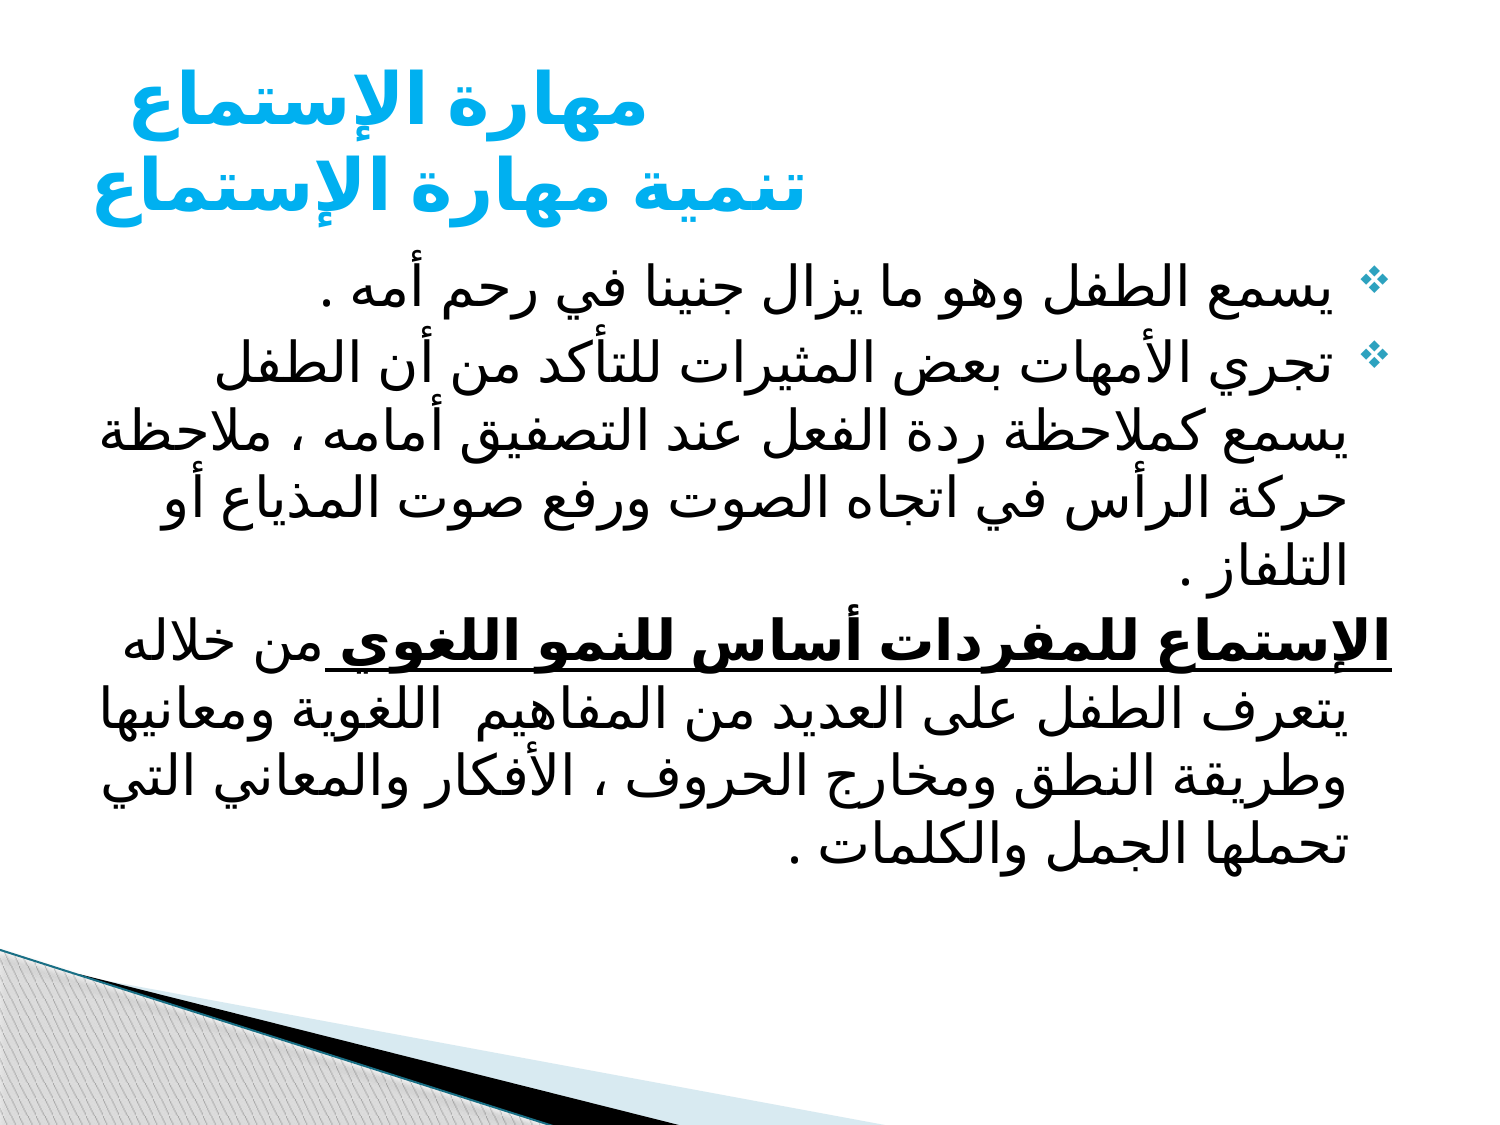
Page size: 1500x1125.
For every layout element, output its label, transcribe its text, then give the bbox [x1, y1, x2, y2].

title مهارة الإستماع تنمية مهارة الإستماع [75, 45, 1425, 233]
list يسمع الطفل وهو ما يزال جنينا في رحم أمه . تجري الأمهات بعض المثيرات للتأكد من أن الطفل يسمع كملاحظة ردة الفعل عند التصفيق أمامه ، ملاحظة حركة الرأس في اتجاه الصوت ورفع صوت المذياع أو التلفاز . الإستماع للمفردات أساس للنمو اللغوي من خلاله يتعرف الطفل على العديد من المفاهيم اللغوية ومعانيها وطريقة النطق ومخارج الحروف ، الأفكار والمعاني التي تحملها الجمل والكلمات . [75, 243, 1425, 986]
